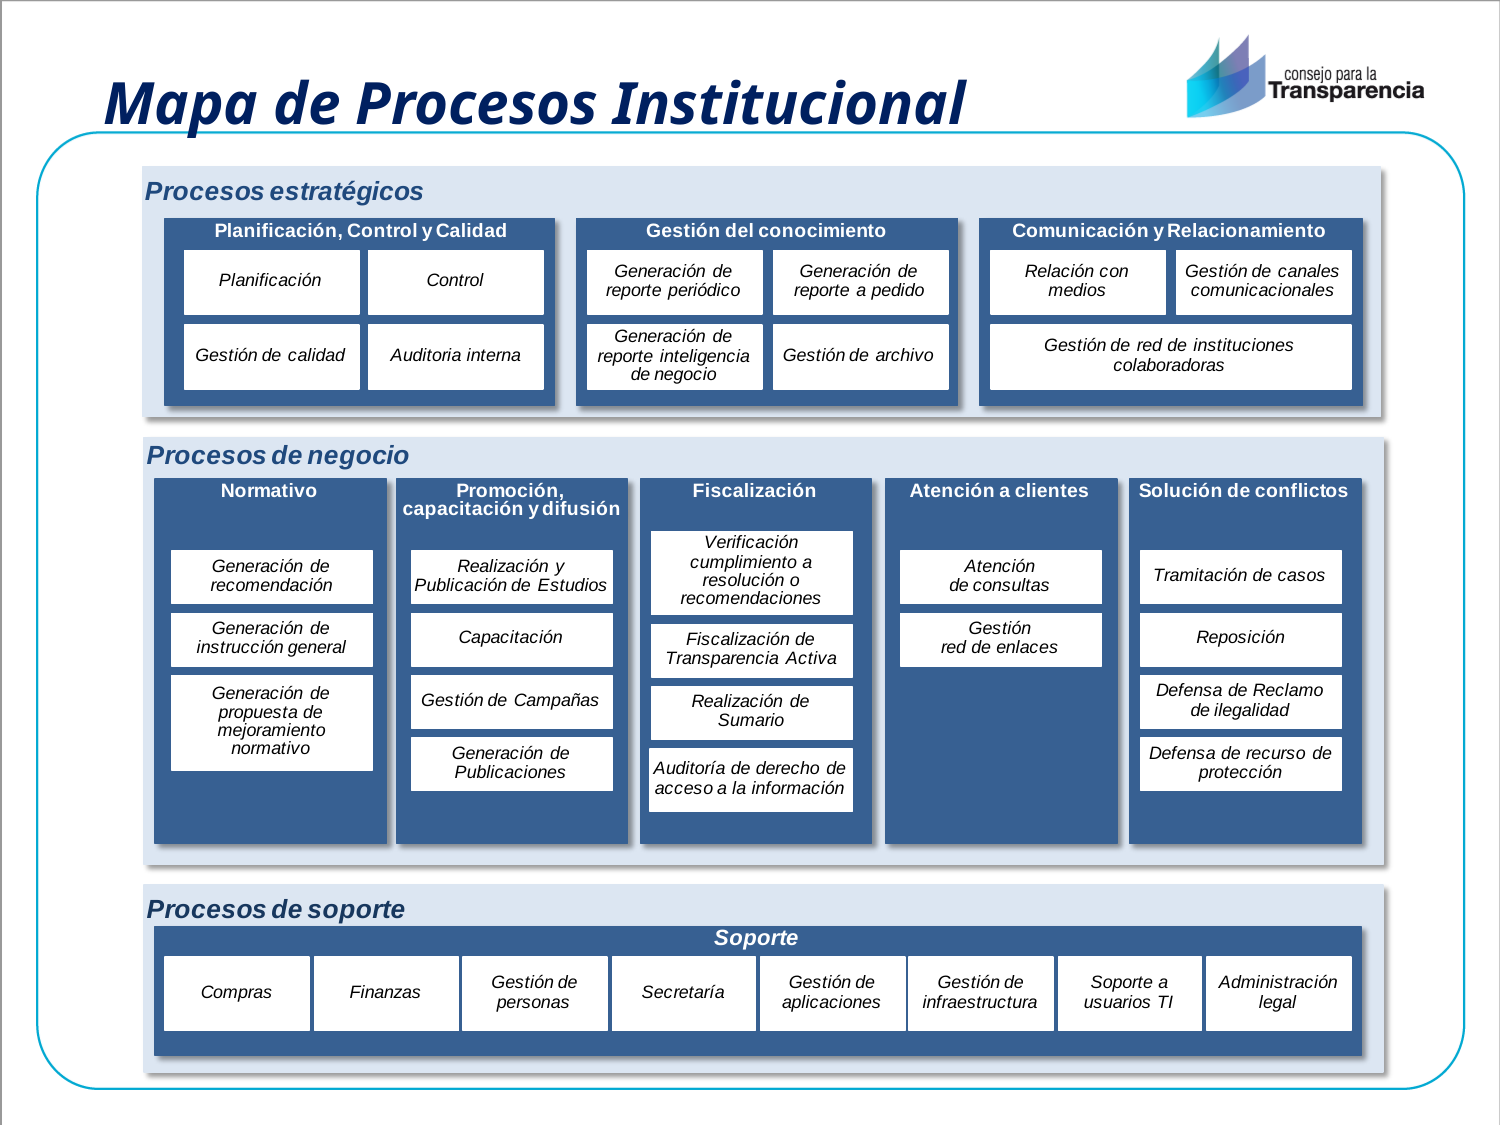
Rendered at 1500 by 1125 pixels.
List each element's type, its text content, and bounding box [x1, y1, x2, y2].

picture [0, 0, 1500, 1125]
title Mapa de Procesos Institucional [88, 7, 1364, 196]
